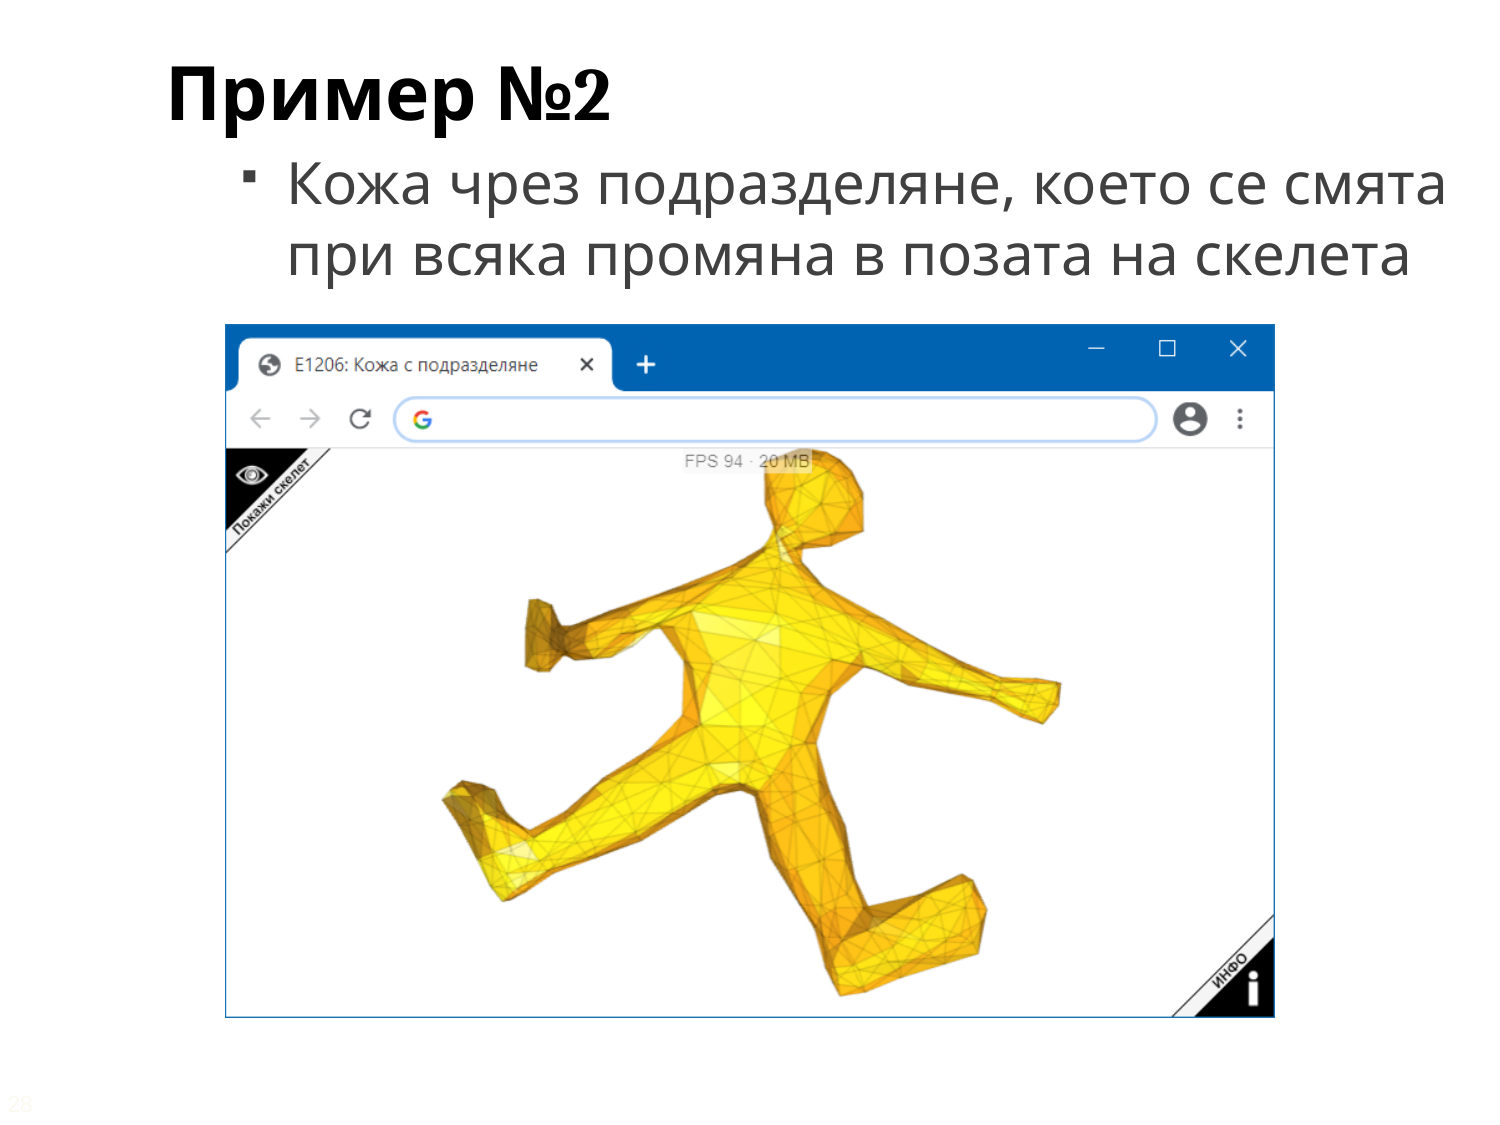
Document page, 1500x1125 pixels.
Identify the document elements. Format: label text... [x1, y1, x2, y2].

list Пример №2 Кожа чрез подразделяне, което се смята при всяка промяна в позата на скелета [150, 37, 1488, 1113]
picture [224, 324, 1276, 1019]
